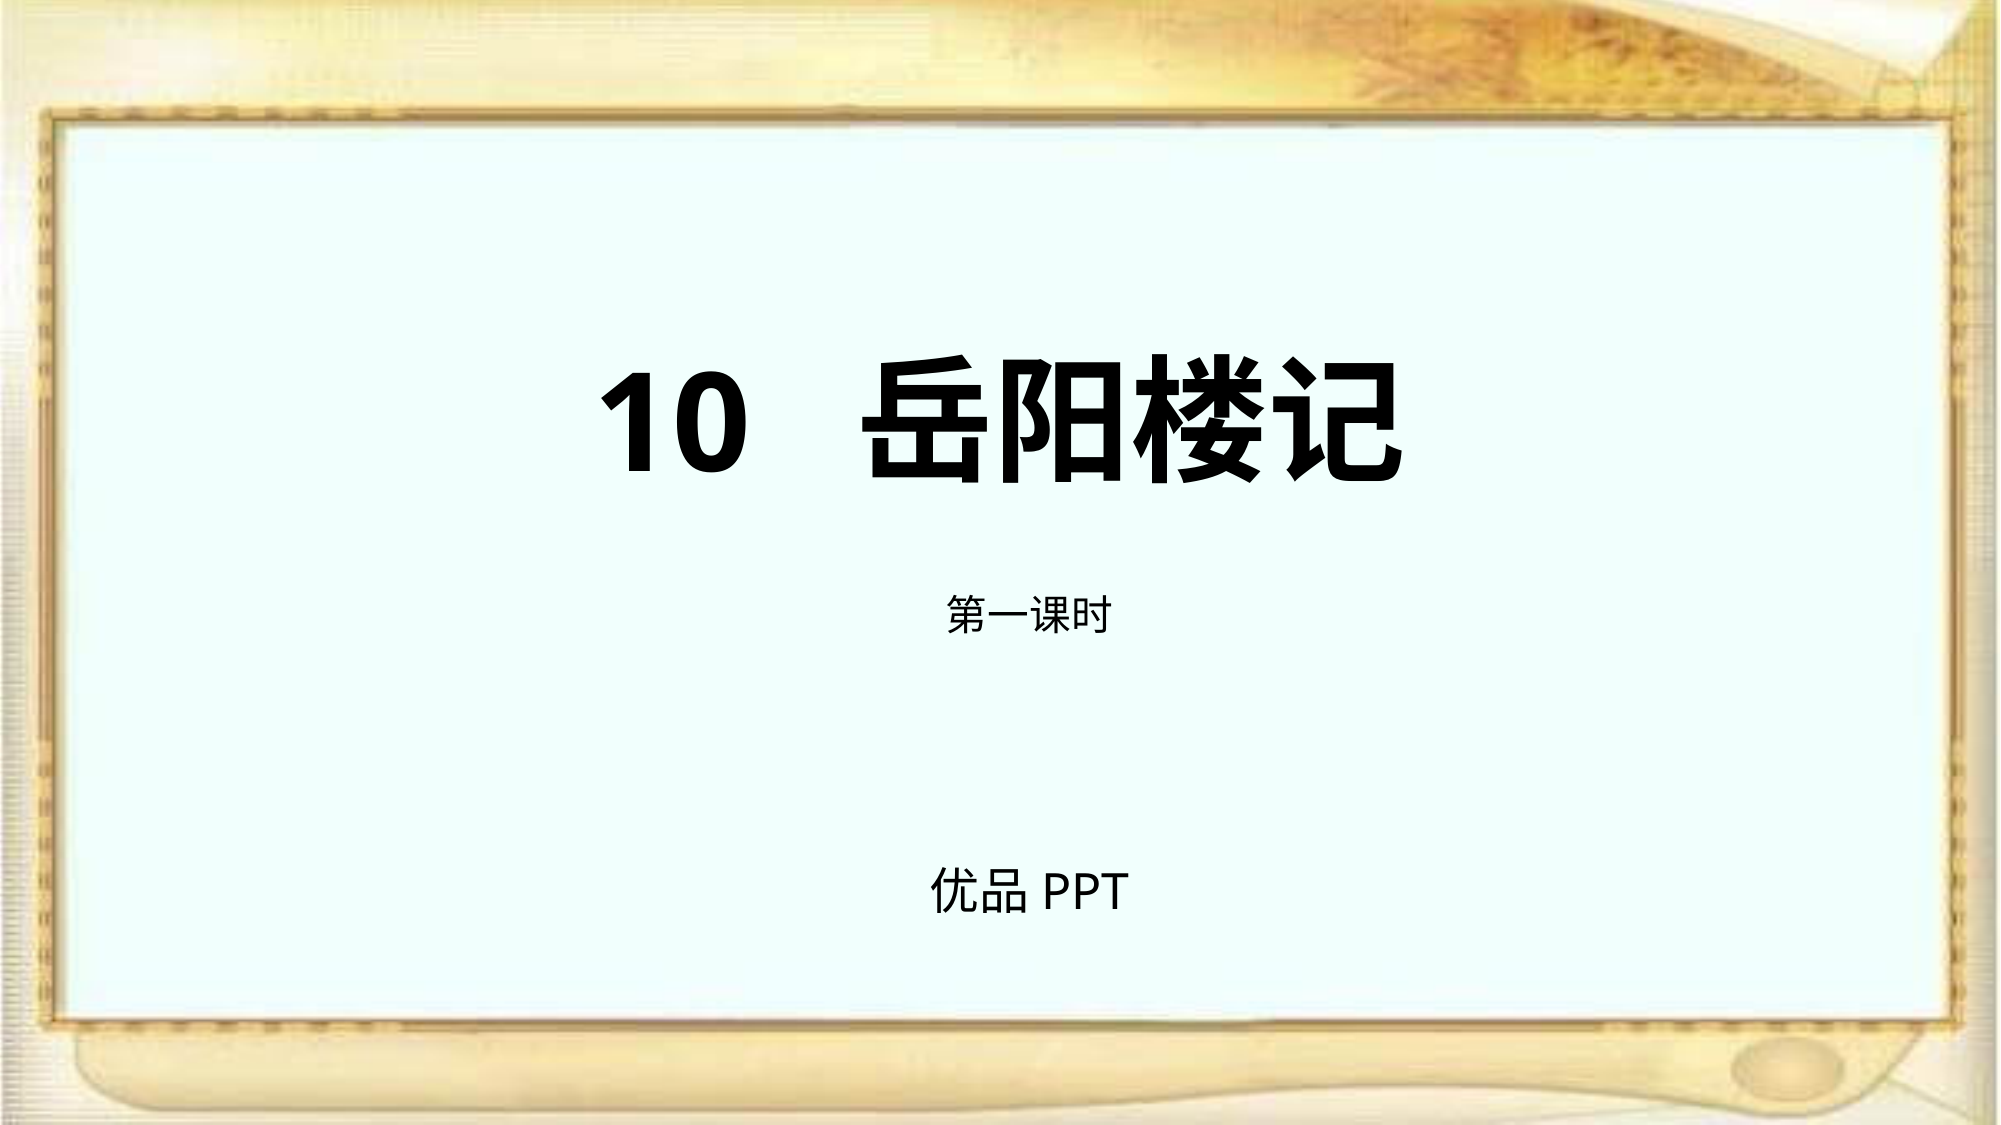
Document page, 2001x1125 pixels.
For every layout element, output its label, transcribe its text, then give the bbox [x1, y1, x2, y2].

text_box 第一课时 [931, 556, 1128, 646]
picture [0, 0, 2001, 1125]
text_box 优品PPT [858, 846, 1201, 927]
text_box 10 岳阳楼记 [291, 326, 1709, 506]
